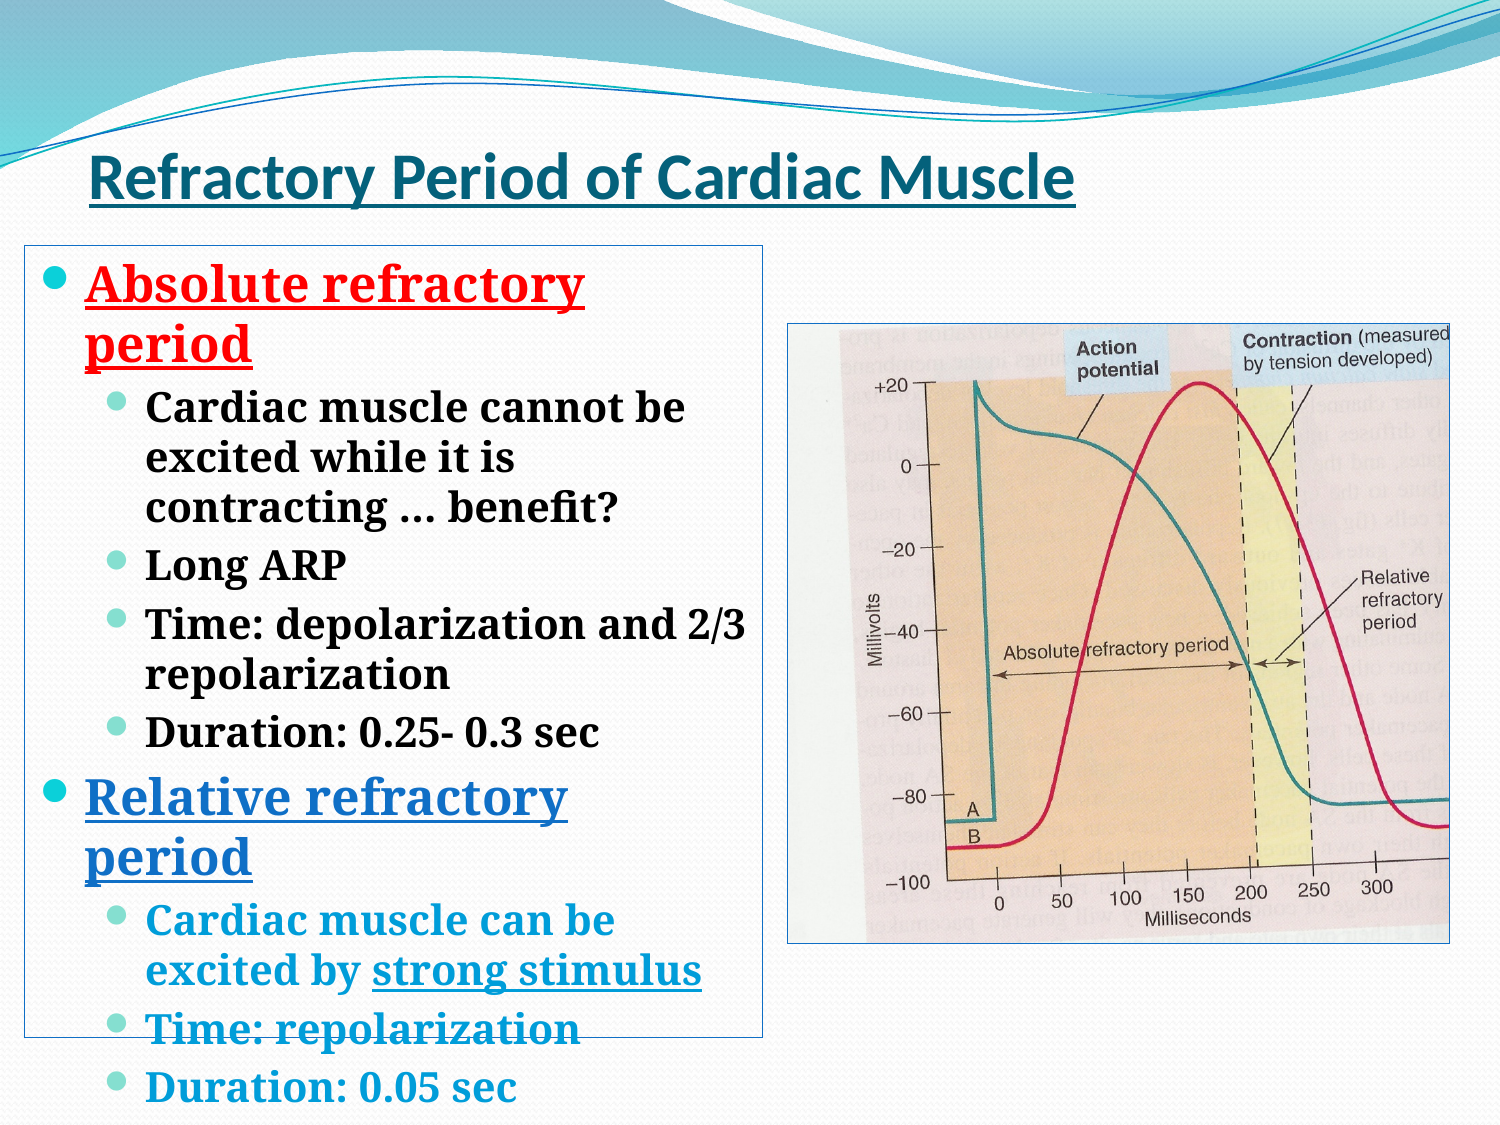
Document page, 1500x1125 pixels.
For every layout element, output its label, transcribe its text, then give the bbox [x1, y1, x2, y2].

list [787, 323, 1451, 944]
list Absolute refractory period Cardiac muscle cannot be excited while it is contracting … benefit? Long ARP Time: depolarization and 2/3 repolarization Duration: 0.25- 0.3 sec Relative refractory period Cardiac muscle can be excited by strong stimulus Time: repolarization Duration: 0.05 sec [24, 245, 763, 1038]
title Refractory Period of Cardiac Muscle [88, 24, 1439, 213]
